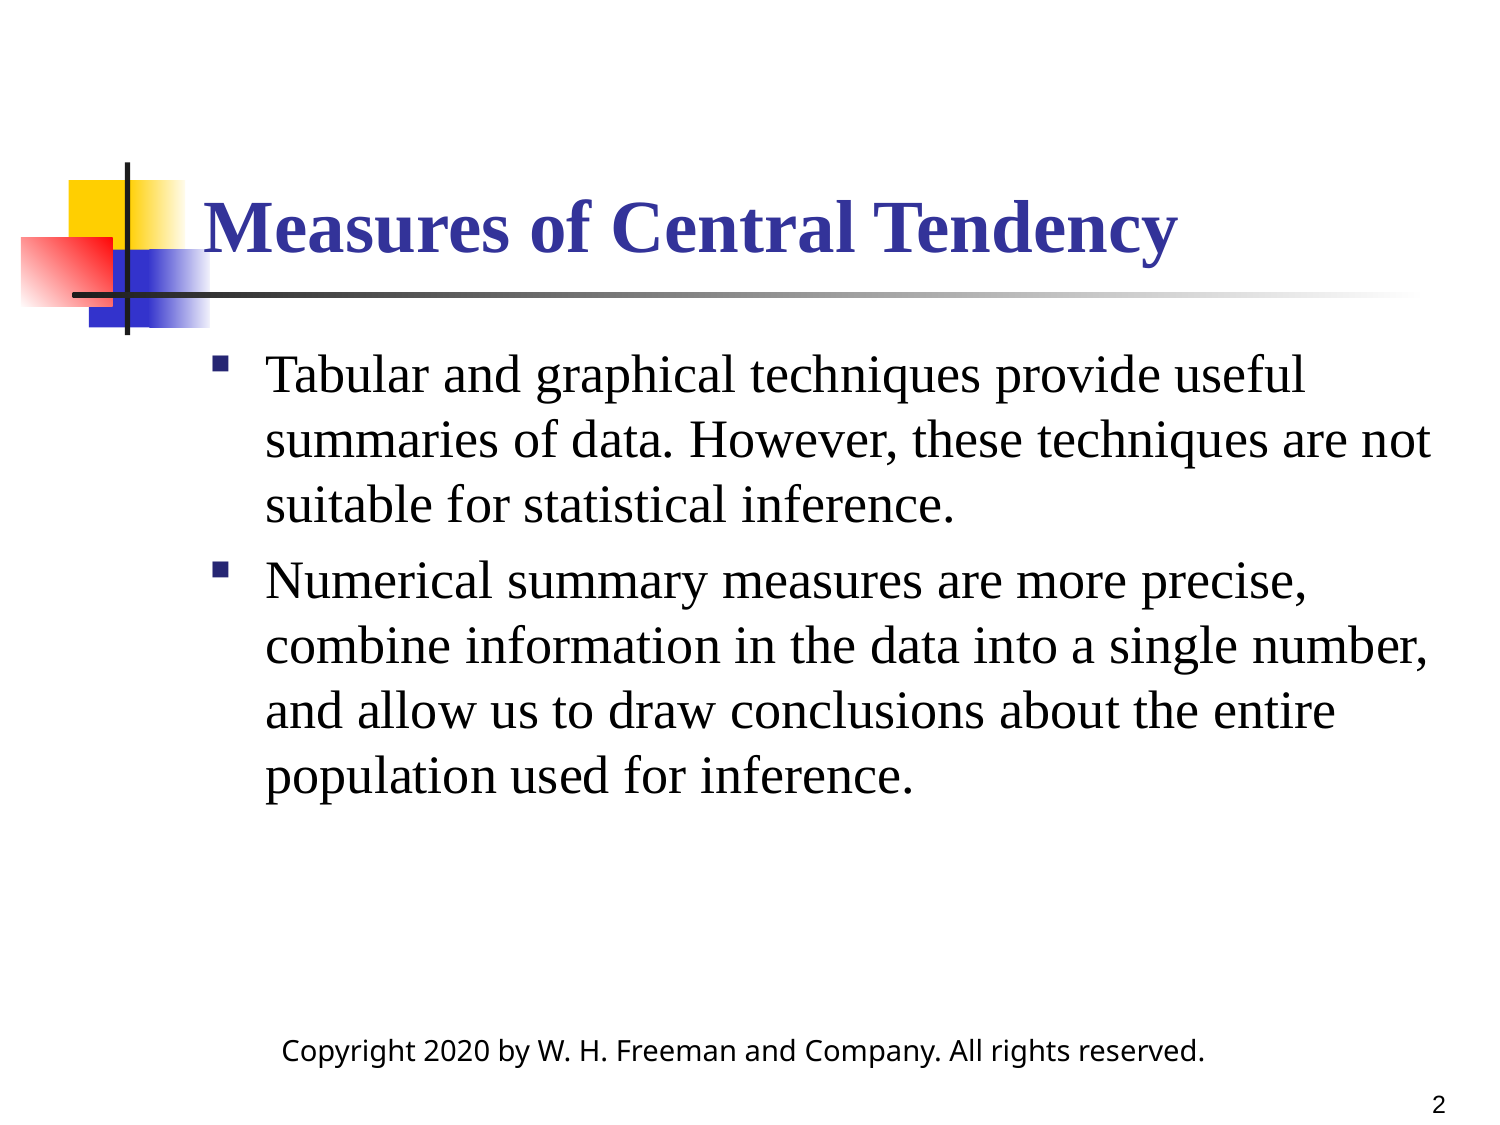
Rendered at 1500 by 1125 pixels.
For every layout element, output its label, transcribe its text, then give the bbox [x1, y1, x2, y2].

title Measures of Central Tendency [188, 35, 1468, 275]
list Tabular and graphical techniques provide useful summaries of data. However, these techniques are not suitable for statistical inference. Numerical summary measures are more precise, combine information in the data into a single number, and allow us to draw conclusions about the entire population used for inference. [193, 331, 1469, 1006]
